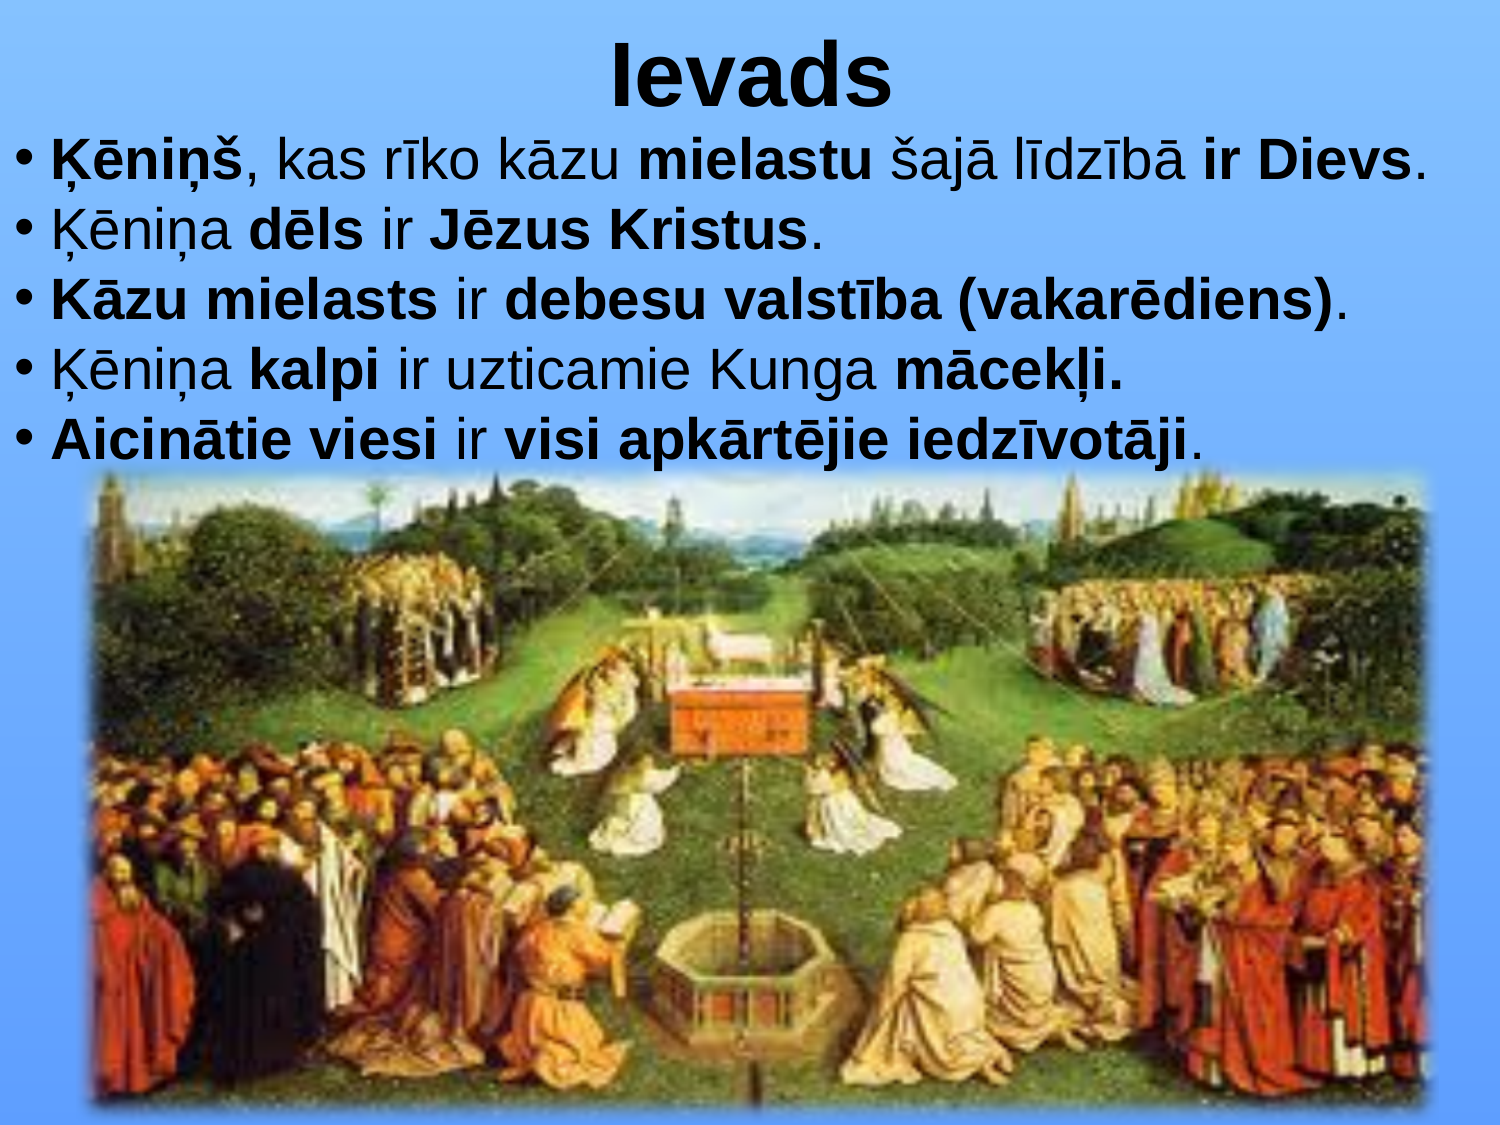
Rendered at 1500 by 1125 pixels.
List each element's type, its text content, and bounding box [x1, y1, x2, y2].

title Ievads [76, 0, 1428, 113]
text_box Ķēniņš, kas rīko kāzu mielastu šajā līdzībā ir Dievs. Ķēniņa dēls ir Jēzus Kristus. Kāzu mielasts ir debesu valstība (vakarēdiens). Ķēniņa kalpi ir uzticamie Kunga mācekļi. Aicinātie viesi ir visi apkārtējie iedzīvotāji. [0, 113, 1500, 479]
picture [76, 455, 1439, 1125]
